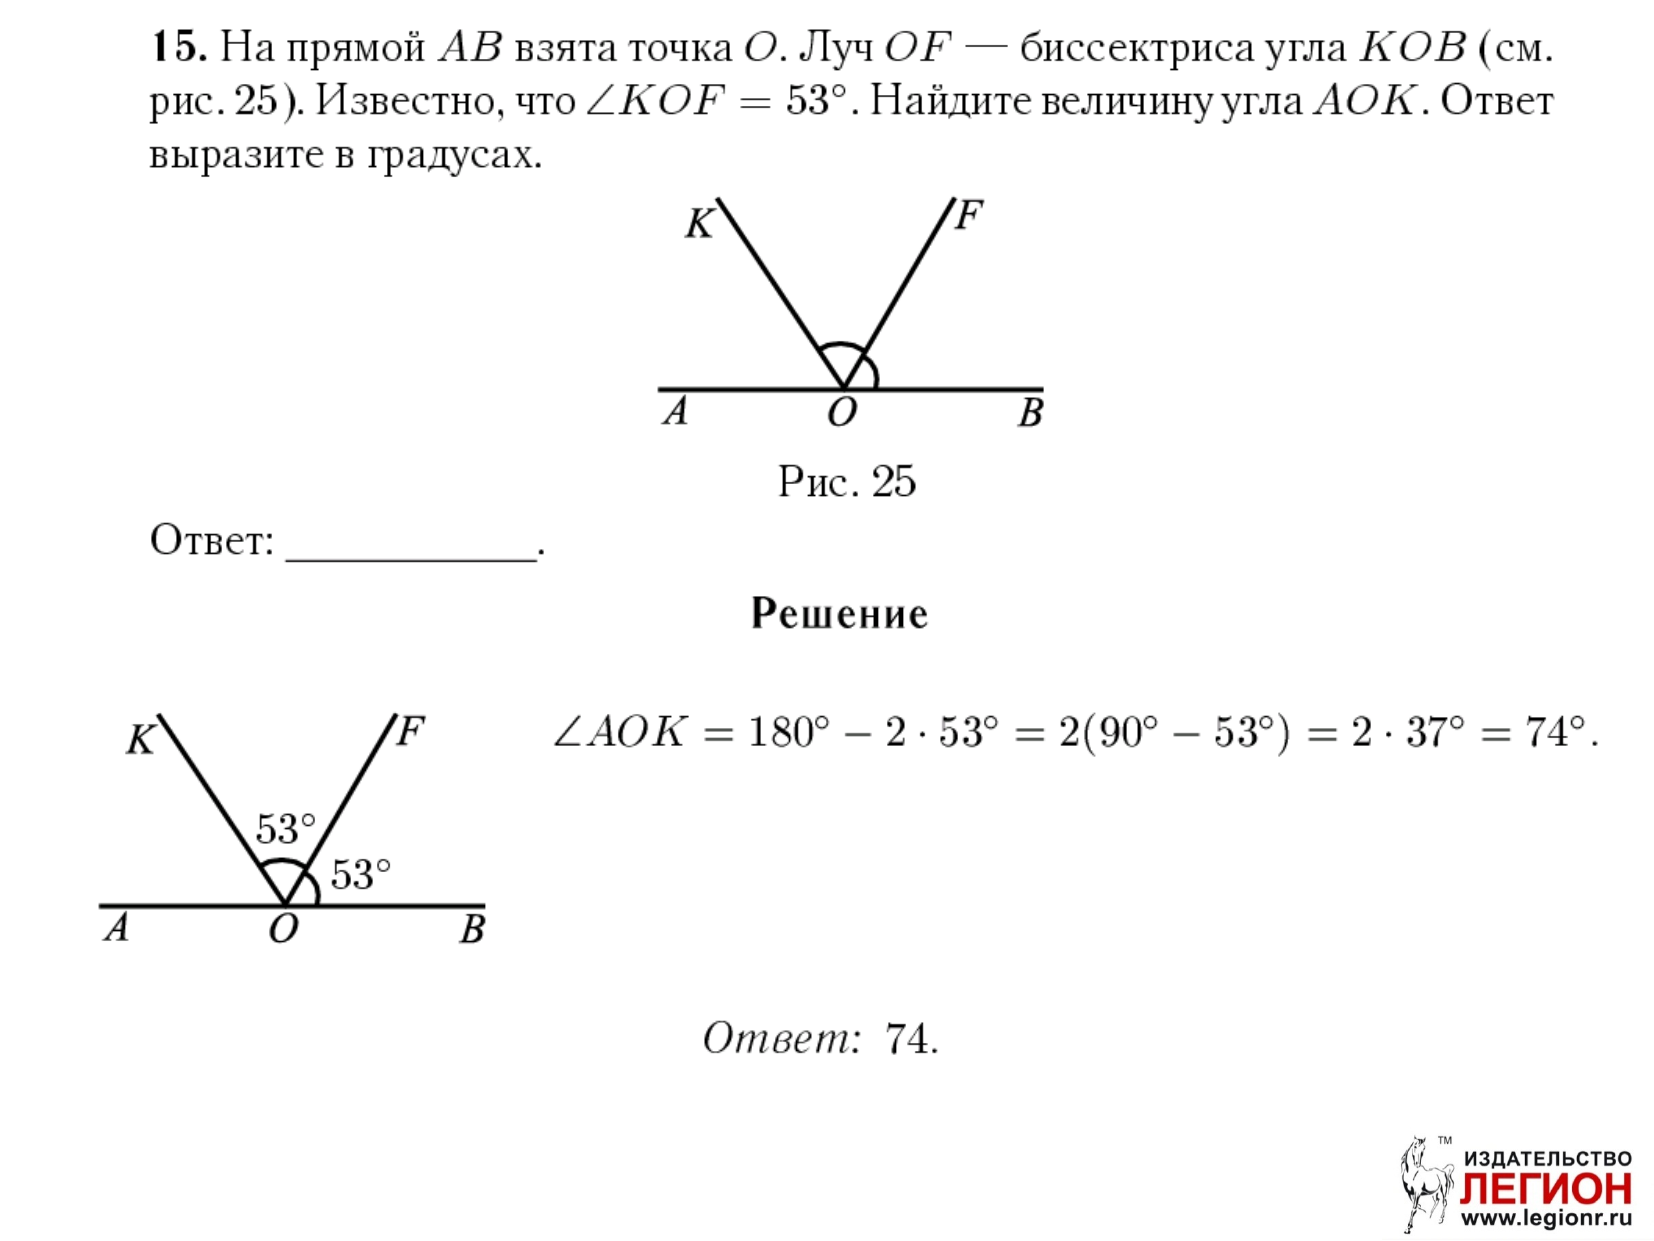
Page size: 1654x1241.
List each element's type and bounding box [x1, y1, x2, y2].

picture [146, 22, 1559, 567]
picture [88, 690, 495, 952]
picture [545, 701, 1604, 761]
picture [697, 1018, 939, 1058]
picture [732, 584, 938, 646]
picture [1381, 1116, 1654, 1241]
